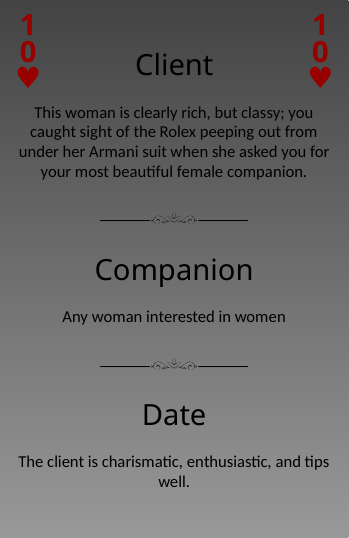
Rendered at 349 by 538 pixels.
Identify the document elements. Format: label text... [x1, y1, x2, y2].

picture [100, 326, 248, 401]
picture [100, 180, 248, 255]
text_box Client This woman is clearly rich, but classy; you caught sight of the Rolex peeping out from under her Armani suit when she asked you for your most beautiful female companion. Companion Any woman interested in women Date The client is charismatic, enthusiastic, and tips well. [0, 0, 349, 538]
